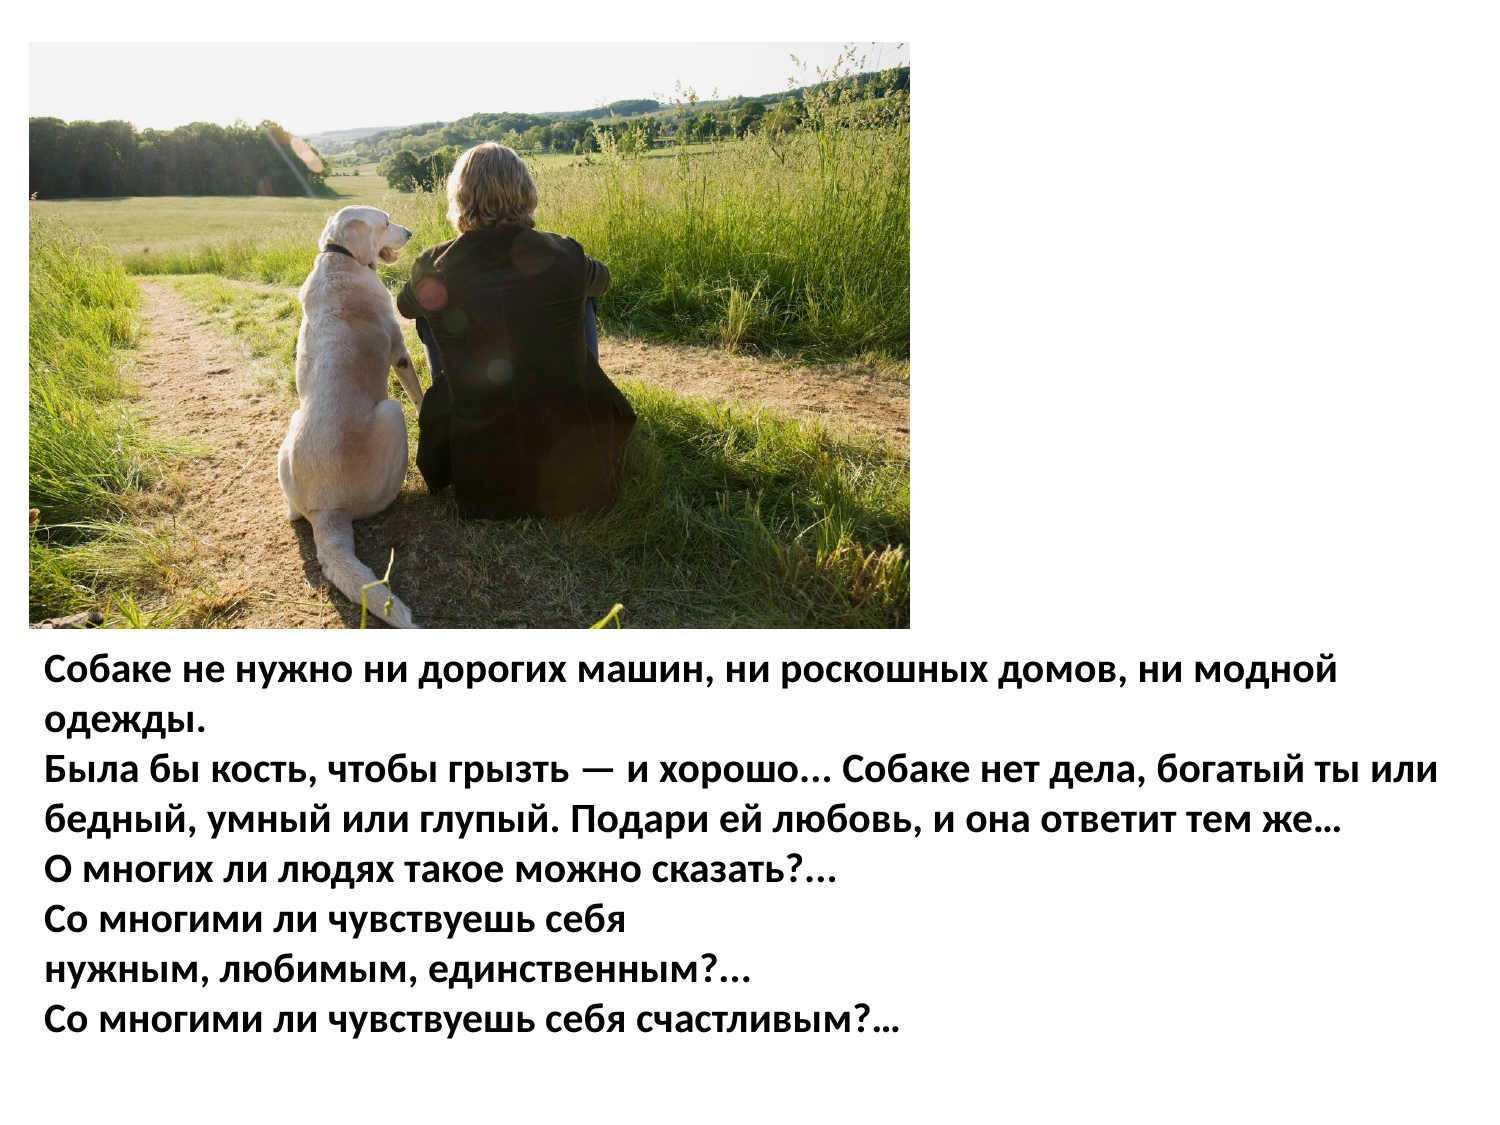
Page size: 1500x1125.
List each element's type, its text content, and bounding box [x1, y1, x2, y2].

picture [29, 42, 910, 629]
text_box Собаке не нужно ни дорогих машин, ни роскошных домов, ни модной одежды. Была бы кость, чтобы грызть — и хорошо... Собаке нет дела, богатый ты или бедный, умный или глупый. Подари ей любовь, и она ответит тем же… О многих ли людях такое можно сказать?... Со многими ли чувствуешь себя нужным, любимым, единственным?... Со многими ли чувствуешь себя счастливым?… [29, 633, 1500, 1049]
